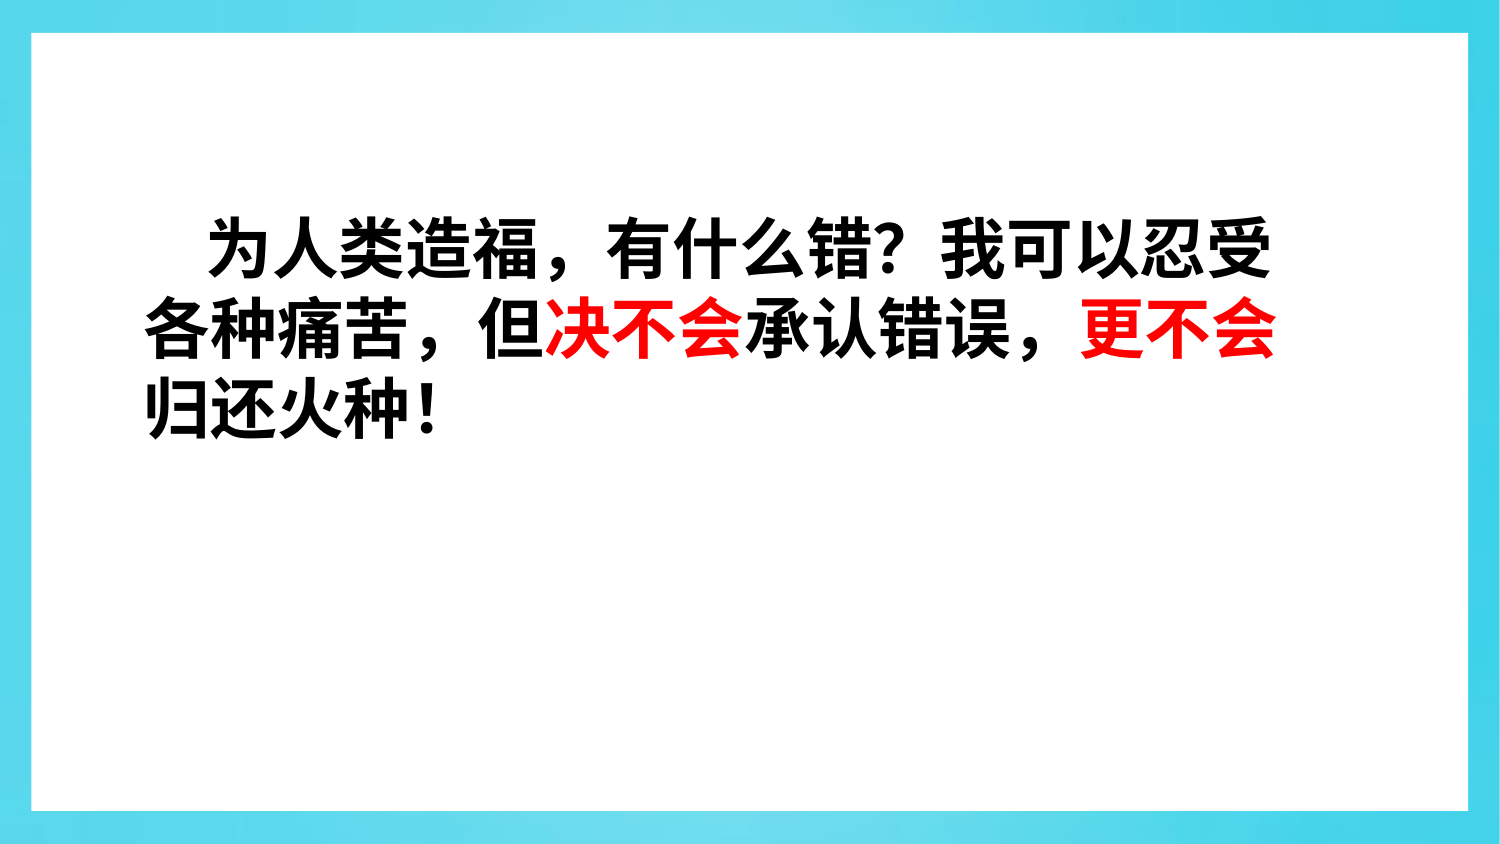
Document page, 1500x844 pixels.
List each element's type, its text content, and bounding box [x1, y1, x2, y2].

text_box 为人类造福，有什么错？我可以忍受各种痛苦，但决不会承认错误，更不会归还火种！ [128, 199, 1337, 455]
picture [0, 0, 1500, 844]
